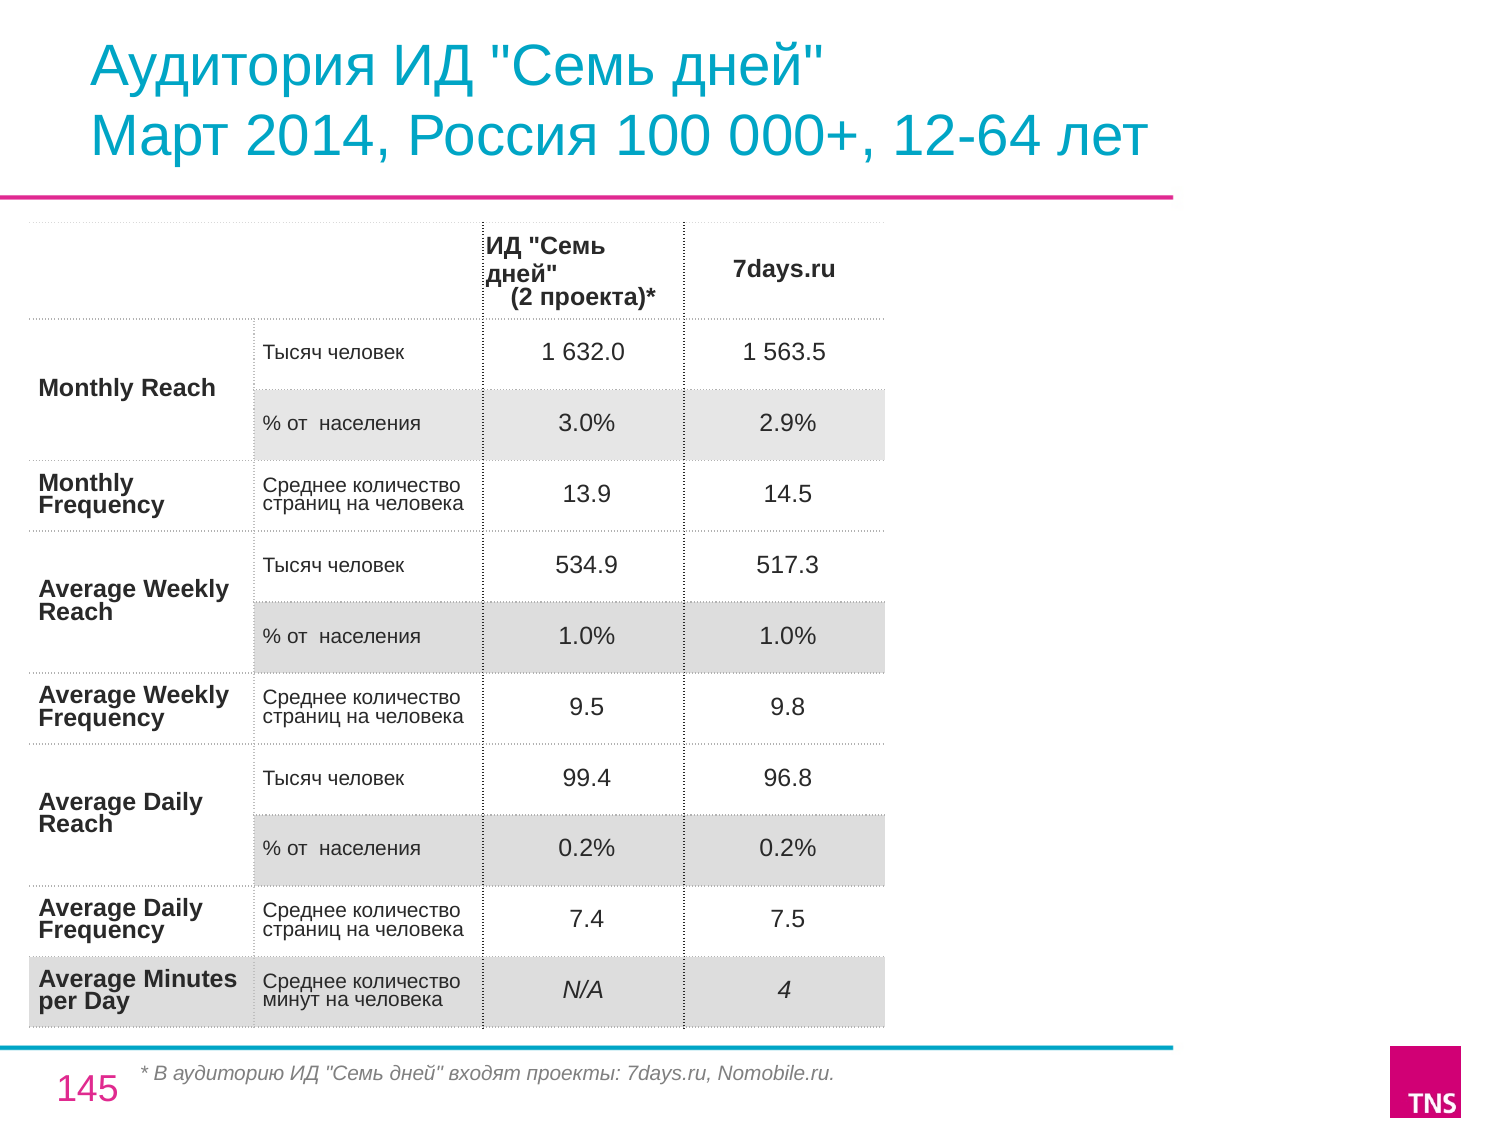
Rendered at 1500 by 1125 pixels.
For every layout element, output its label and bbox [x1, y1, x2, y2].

slide_number [40, 1055, 392, 1125]
text_box [124, 1052, 1463, 1092]
table_cell [29, 319, 885, 1027]
title [74, 8, 1476, 187]
picture [0, 0, 1500, 1125]
table_header [29, 223, 885, 319]
